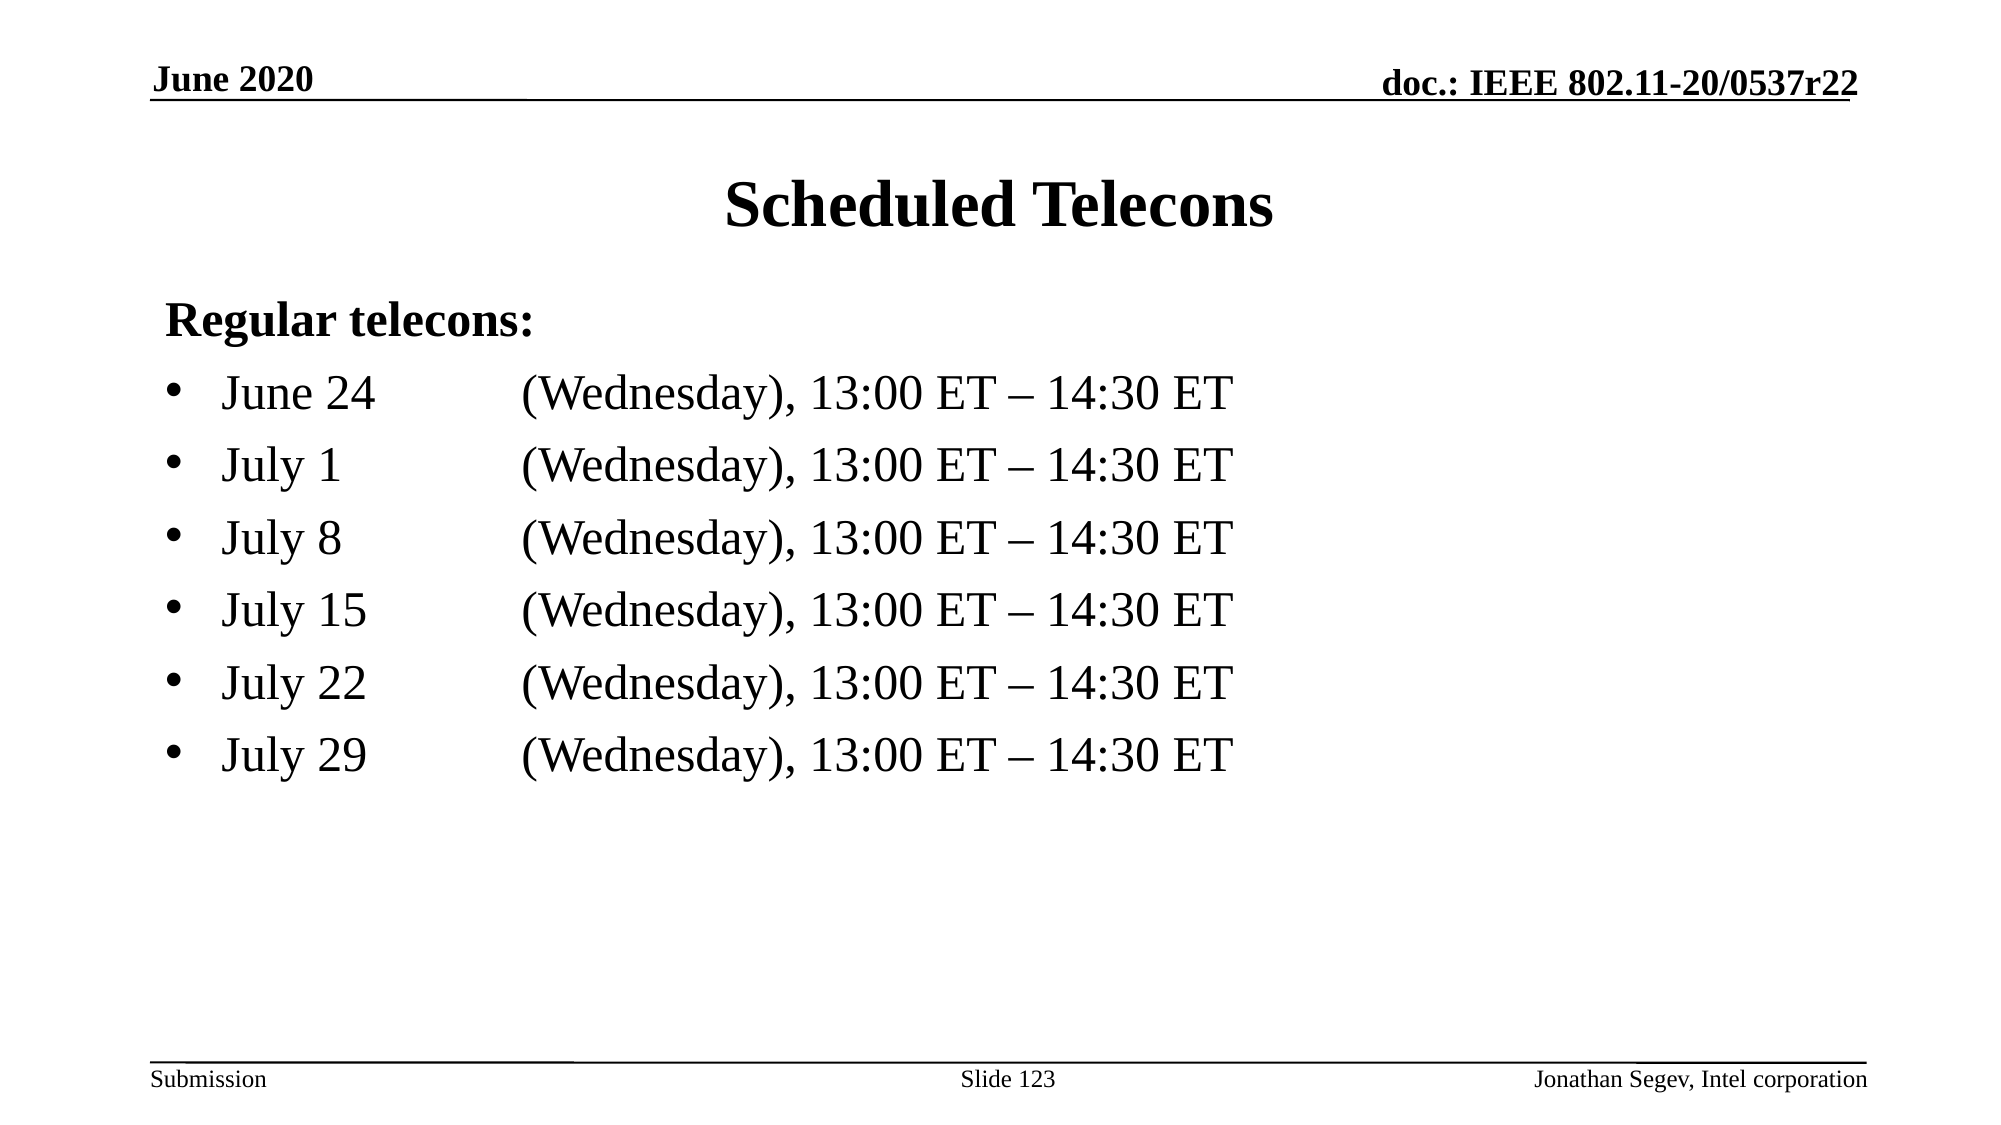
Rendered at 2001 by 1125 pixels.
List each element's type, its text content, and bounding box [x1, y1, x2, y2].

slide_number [152, 54, 563, 100]
title Scheduled Telecons [149, 112, 1850, 278]
footer Jonathan Segev, Intel corporation [1171, 1061, 1869, 1093]
slide_number Slide 123 [950, 1061, 1067, 1123]
list Regular telecons: June 24 (Wednesday), 13:00 ET – 14:30 ET July 1 (Wednesday), 13:00 ET – 14:30 ET July 8 (Wednesday), 13:00 ET – 14:30 ET July 15 (Wednesday), 13:00 ET – 14:30 ET July 22 (Wednesday), 13:00 ET – 14:30 ET July 29 (Wednesday), 13:00 ET – 14:30 ET [149, 278, 1850, 670]
